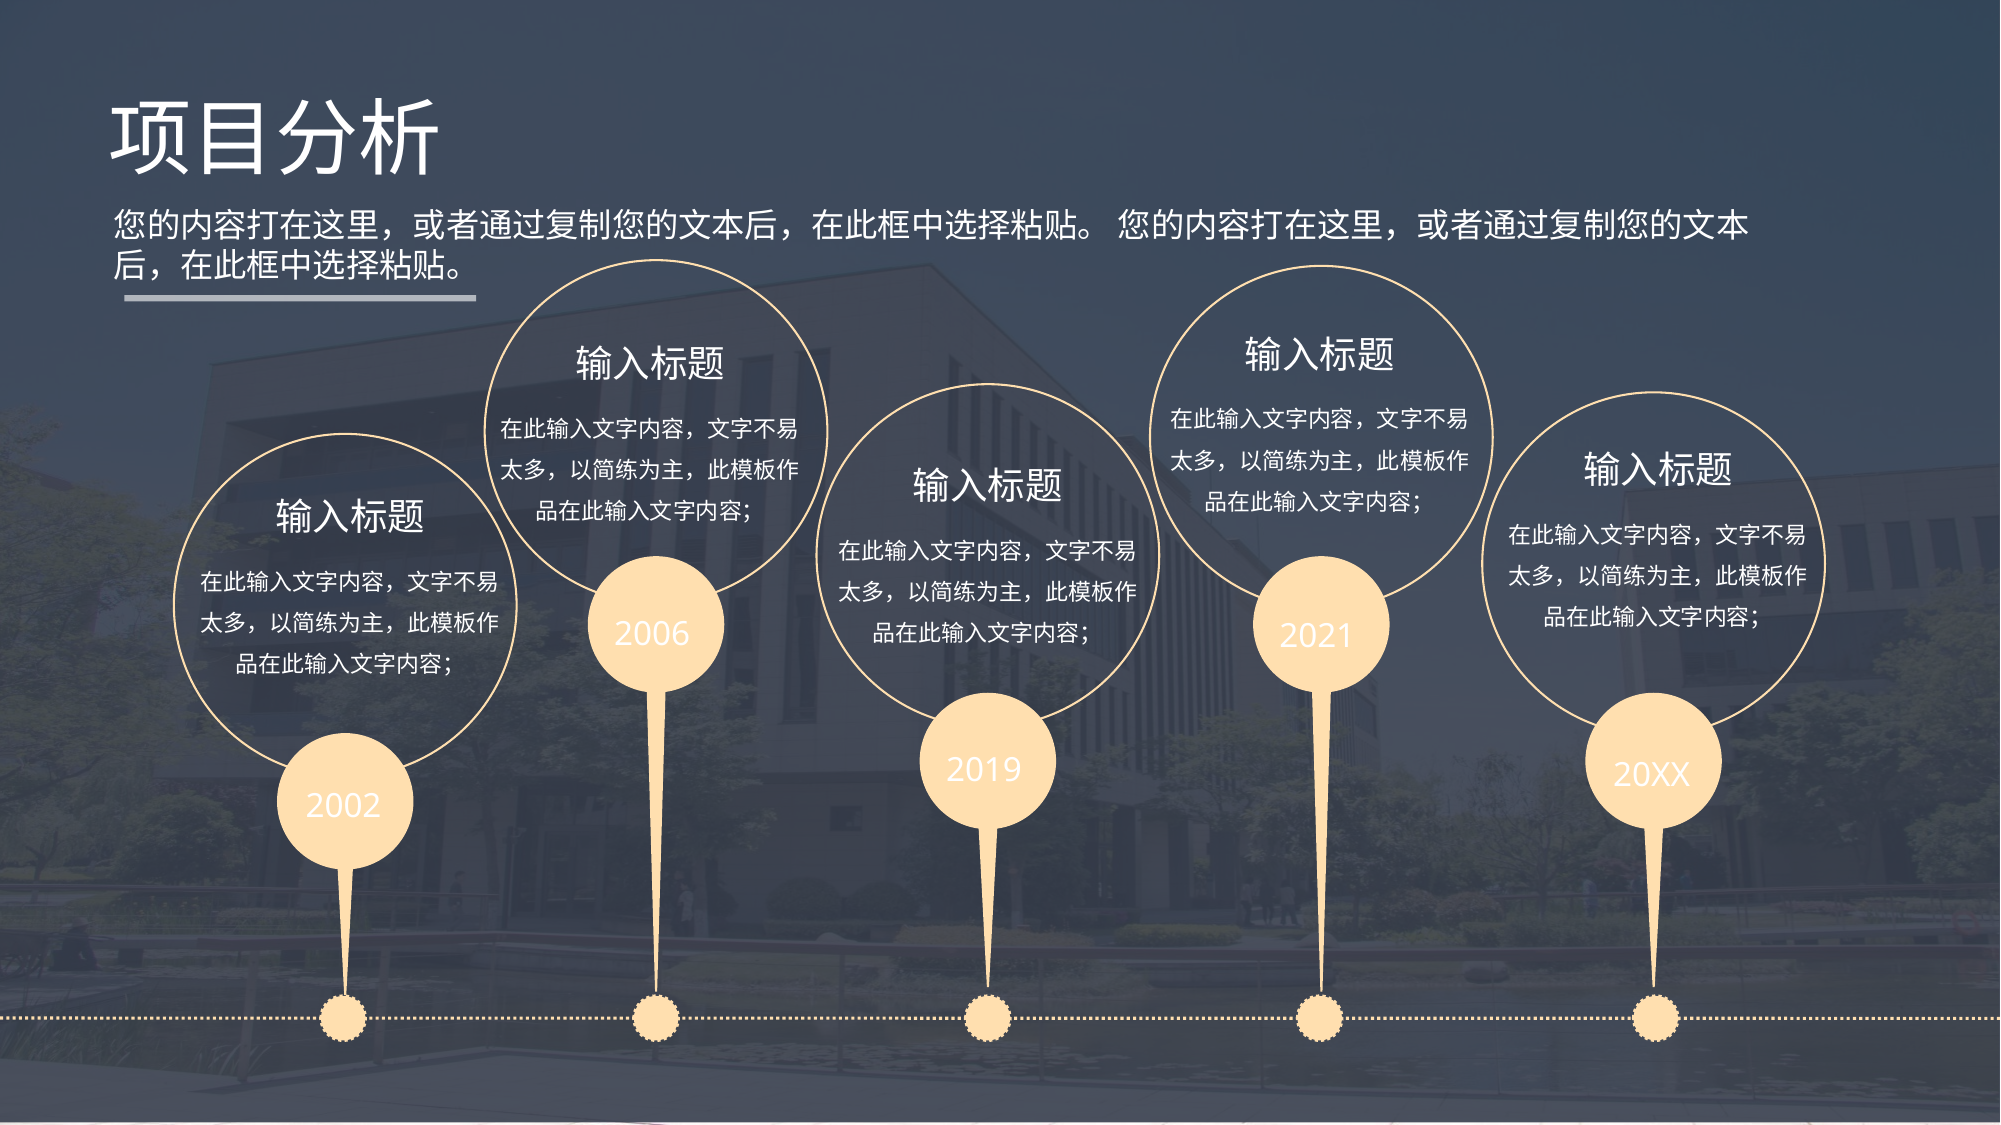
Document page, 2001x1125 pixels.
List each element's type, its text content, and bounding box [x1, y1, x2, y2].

text_box 项目分析 [94, 77, 1270, 193]
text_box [183, 485, 517, 687]
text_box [1153, 323, 1487, 524]
text_box [0, 0, 2000, 260]
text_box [0, 260, 2000, 1041]
text_box [0, 1041, 2000, 1123]
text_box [1491, 438, 1825, 640]
text_box 您的内容打在这里，或者通过复制您的文本后，在此框中选择粘贴。 您的内容打在这里，或者通过复制您的文本后，在此框中选择粘贴。 [98, 197, 1772, 260]
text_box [483, 332, 817, 534]
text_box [821, 454, 1155, 656]
